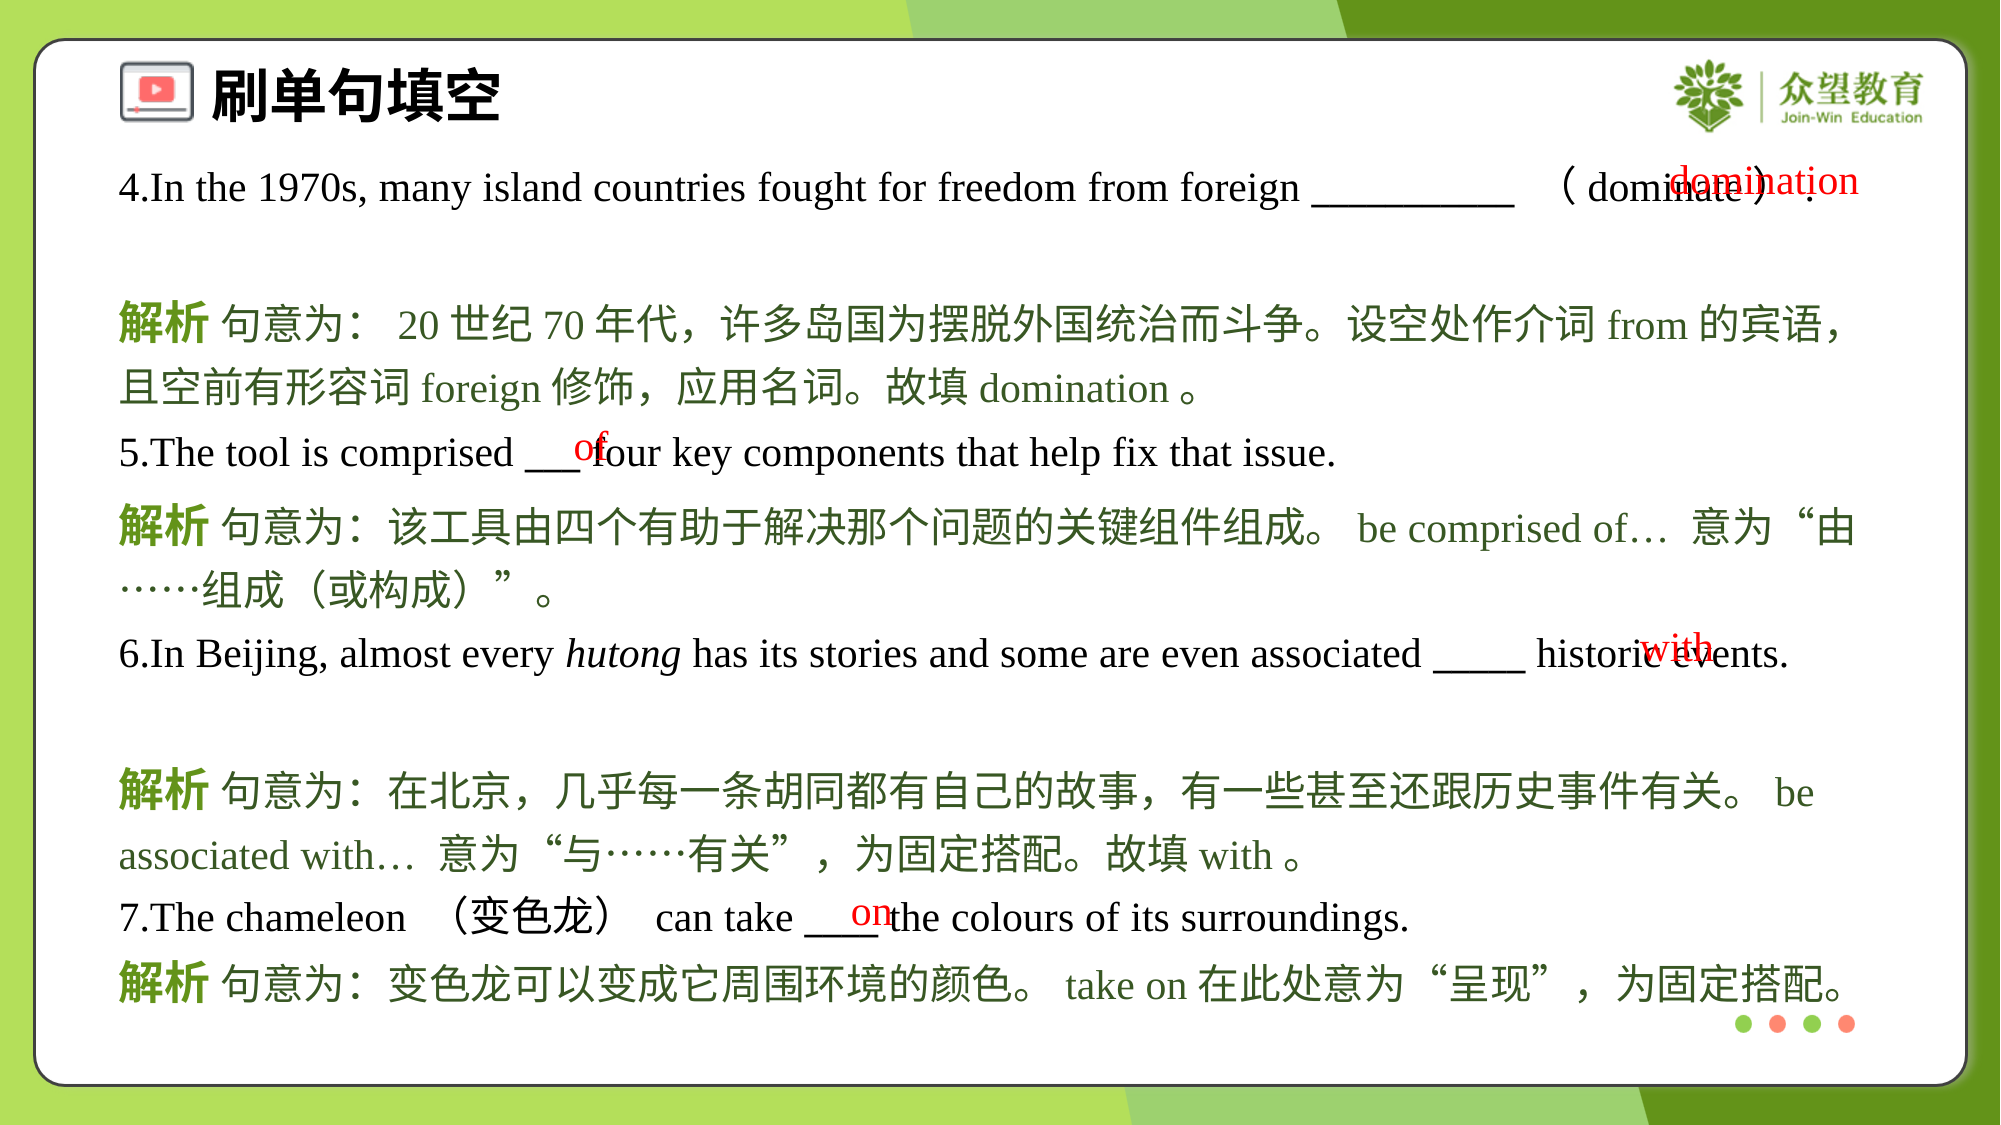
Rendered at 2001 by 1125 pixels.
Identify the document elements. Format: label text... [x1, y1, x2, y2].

text_box domination [1665, 140, 1864, 199]
text_box on [846, 871, 898, 929]
text_box 解析 句意为：该工具由四个有助于解决那个问题的关键组件组成。be comprised of… 意为“由……组成（或构成）”。 [118, 482, 1883, 609]
text_box 6.In Beijing, almost every hutong has its stories and some are even associated _____ historic events. [118, 613, 1883, 734]
text_box 解析 句意为：20世纪70年代，许多岛国为摆脱外国统治而斗争。设空处作介词from的宾语，且空前有形容词foreign修饰，应用名词。故填domination。 [118, 279, 1883, 407]
text_box 4.In the 1970s, many island countries fought for freedom from foreign ___________ （dominate）. [118, 146, 1883, 267]
text_box 解析 句意为：变色龙可以变成它周围环境的颜色。take on在此处意为“呈现”，为固定搭配。 [118, 940, 1883, 1003]
text_box 7.The chameleon （变色龙） can take ____ the colours of its surroundings. [118, 877, 1883, 935]
text_box 5.The tool is comprised ___ four key components that help fix that issue. [118, 412, 1883, 470]
picture [0, 0, 2000, 1125]
text_box of [568, 406, 613, 465]
text_box 解析 句意为：在北京，几乎每一条胡同都有自己的故事，有一些甚至还跟历史事件有关。be associated with… 意为“与……有关”，为固定搭配。故填with。 [118, 746, 1883, 873]
text_box with [1635, 607, 1719, 666]
